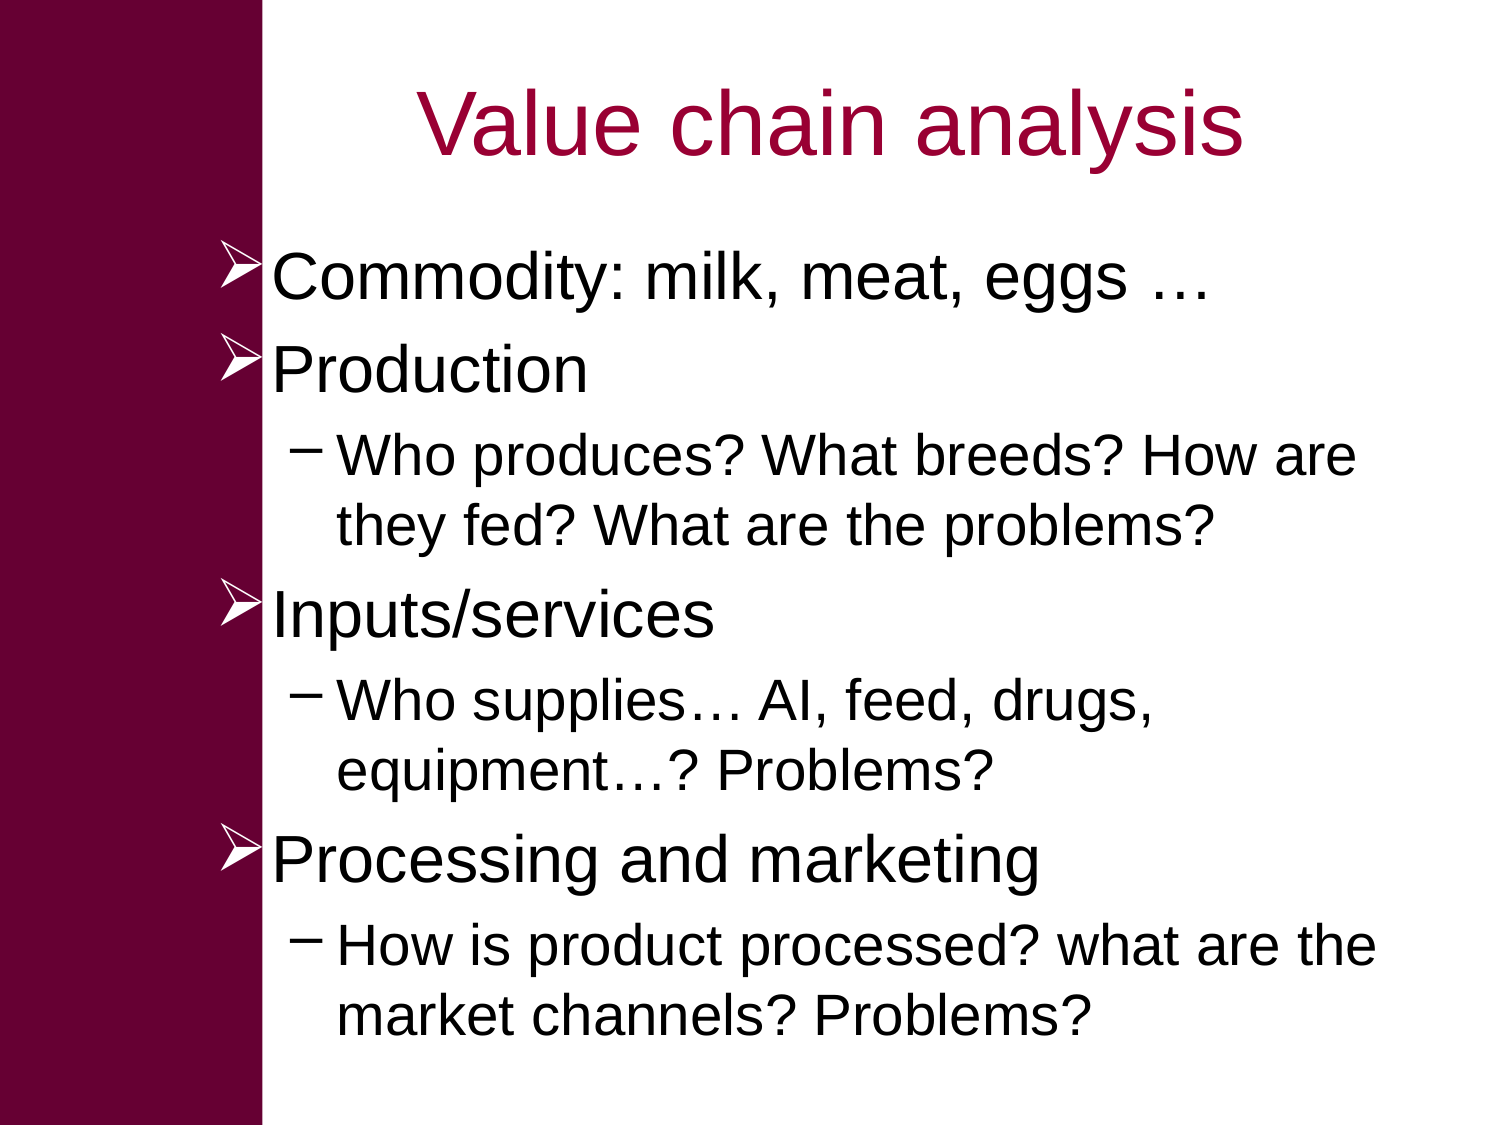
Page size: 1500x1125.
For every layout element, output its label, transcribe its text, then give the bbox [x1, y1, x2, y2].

title Value chain analysis [274, 24, 1388, 213]
list Commodity: milk, meat, eggs … Production Who produces? What breeds? How are they fed? What are the problems? Inputs/services Who supplies… AI, feed, drugs, equipment…? Problems? Processing and marketing How is product processed? what are the market channels? Problems? [199, 224, 1401, 901]
